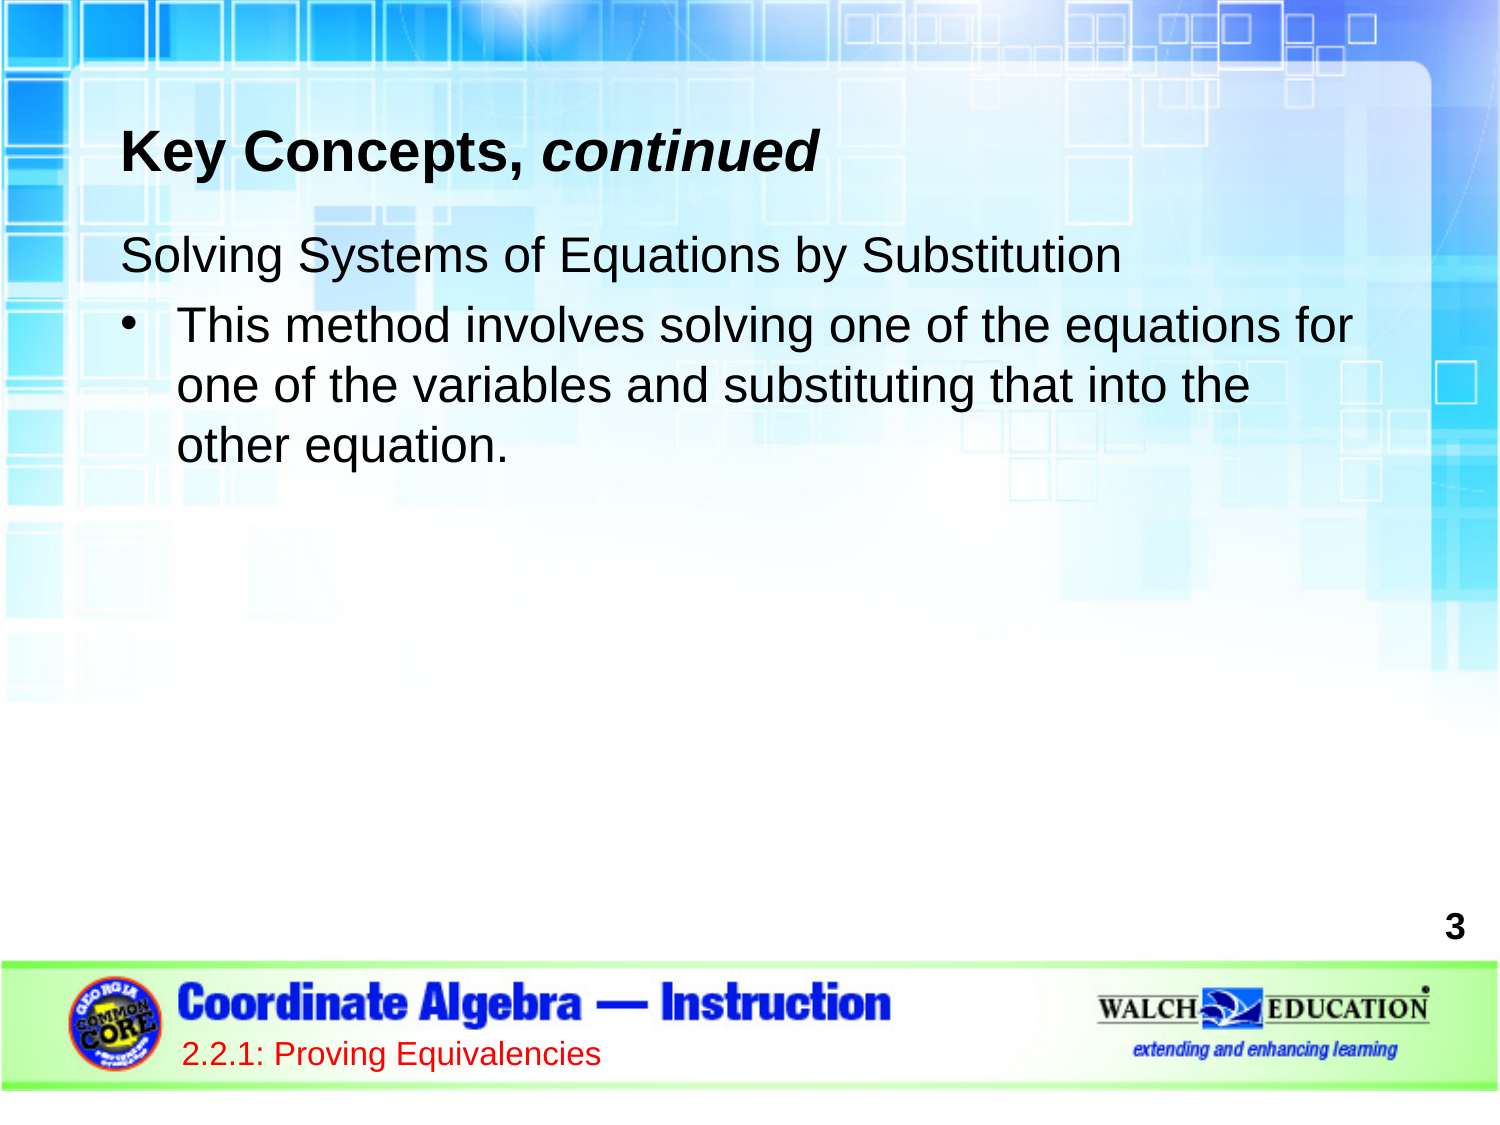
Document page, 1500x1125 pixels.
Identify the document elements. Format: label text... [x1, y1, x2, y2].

picture [1, 0, 1500, 1091]
list 2.2.1: Proving Equivalencies [166, 1024, 1074, 1069]
slide_number 3 [1361, 901, 1481, 949]
subtitle Key Concepts, continued Solving Systems of Equations by Substitution This method involves solving one of the equations for one of the variables and substituting that into the other equation. [105, 105, 1394, 925]
